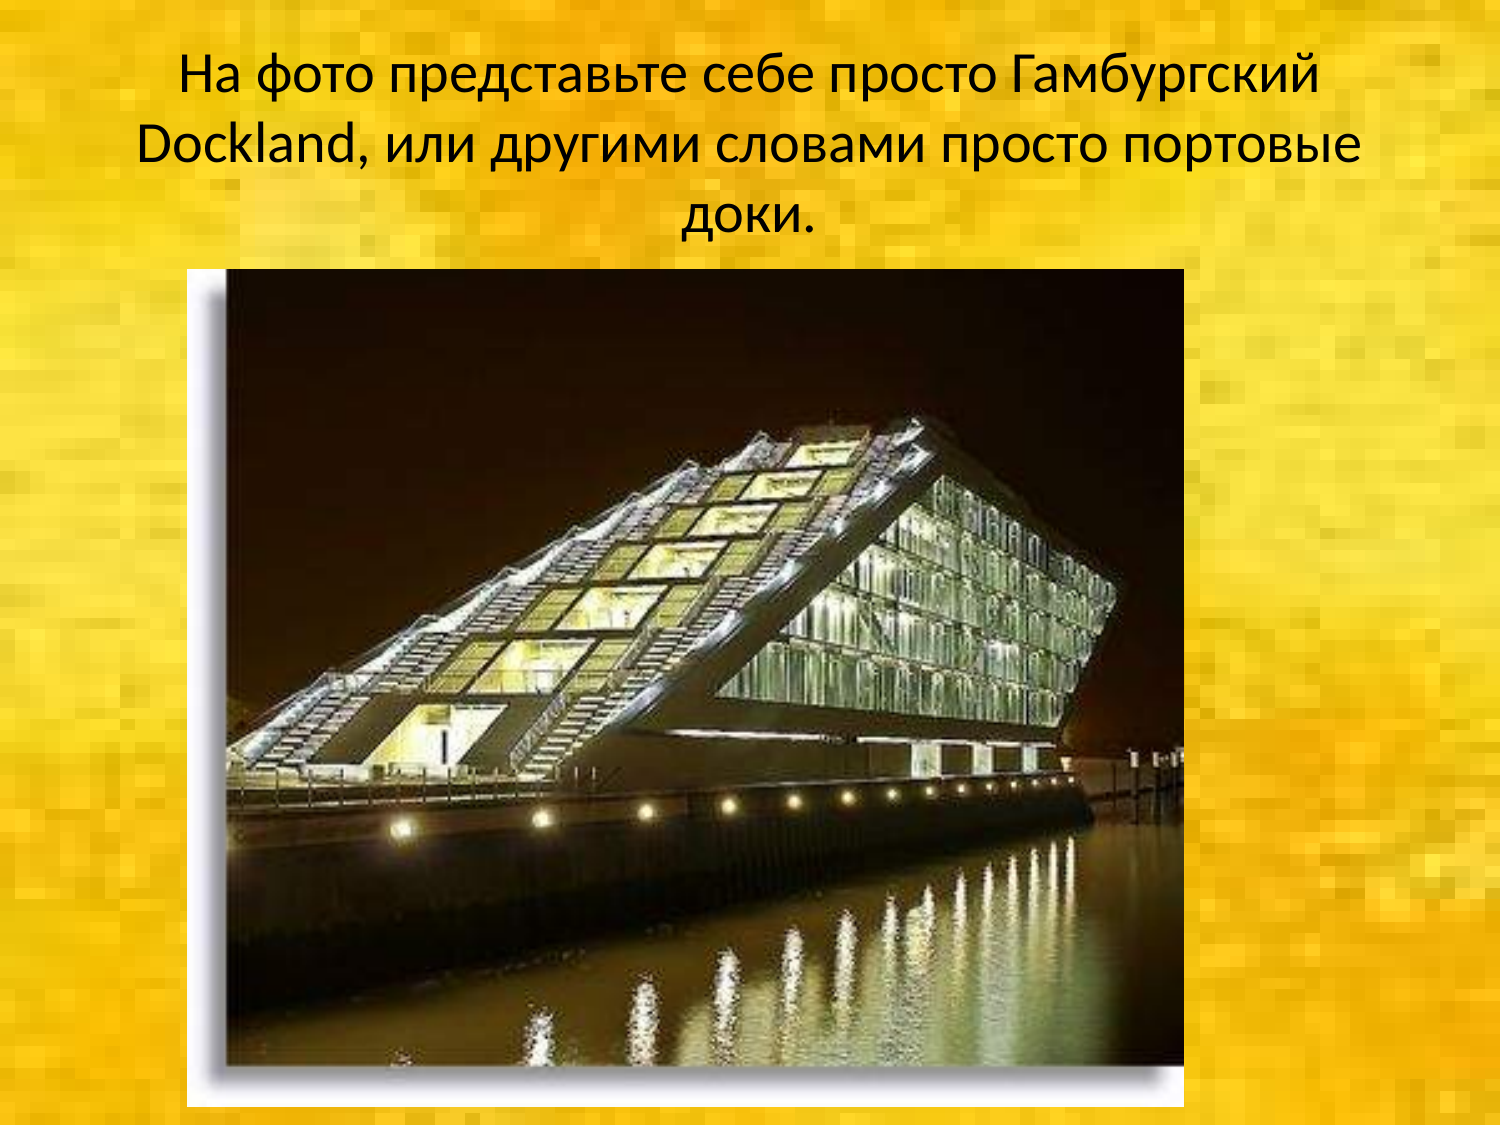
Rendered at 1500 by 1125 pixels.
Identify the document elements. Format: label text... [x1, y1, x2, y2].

picture [0, 0, 1500, 1125]
title На фото представьте себе просто Гамбургский Dockland, или другими словами просто портовые доки. [75, 45, 1425, 233]
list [187, 269, 1184, 1107]
